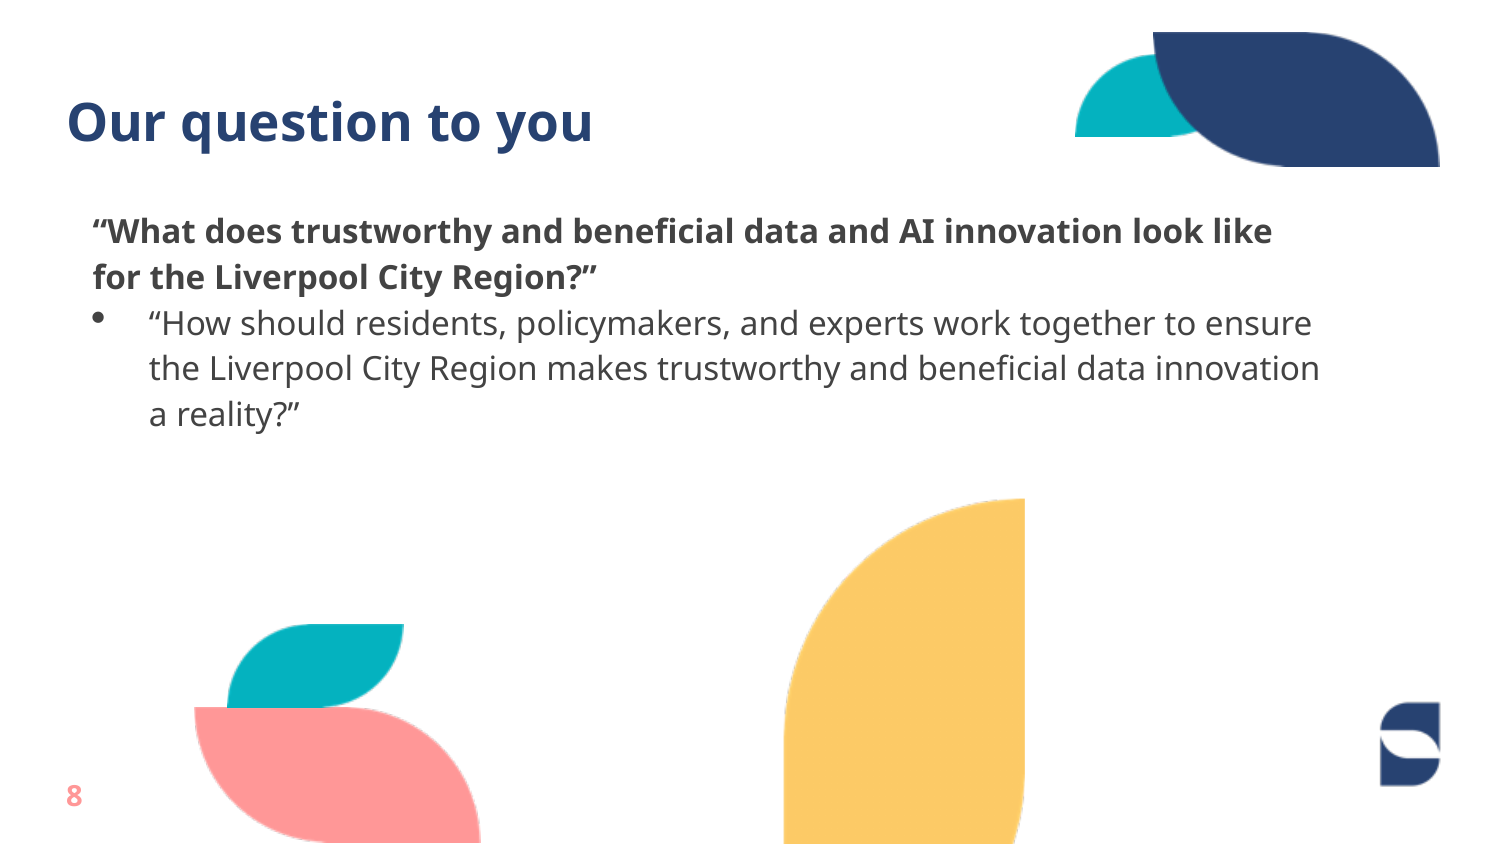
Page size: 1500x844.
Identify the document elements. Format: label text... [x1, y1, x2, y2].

picture [1074, 31, 1440, 168]
picture [647, 499, 1160, 844]
picture [1363, 685, 1458, 804]
title Our question to you [51, 72, 1147, 167]
list “What does trustworthy and beneficial data and AI innovation look like for the Liverpool City Region?” “How should residents, policymakers, and experts work together to ensure the Liverpool City Region makes trustworthy and beneficial data innovation a reality?” [77, 189, 1345, 485]
picture [193, 624, 481, 843]
title Our question to you [1443, 72, 1449, 167]
slide_number 8 [51, 764, 142, 830]
